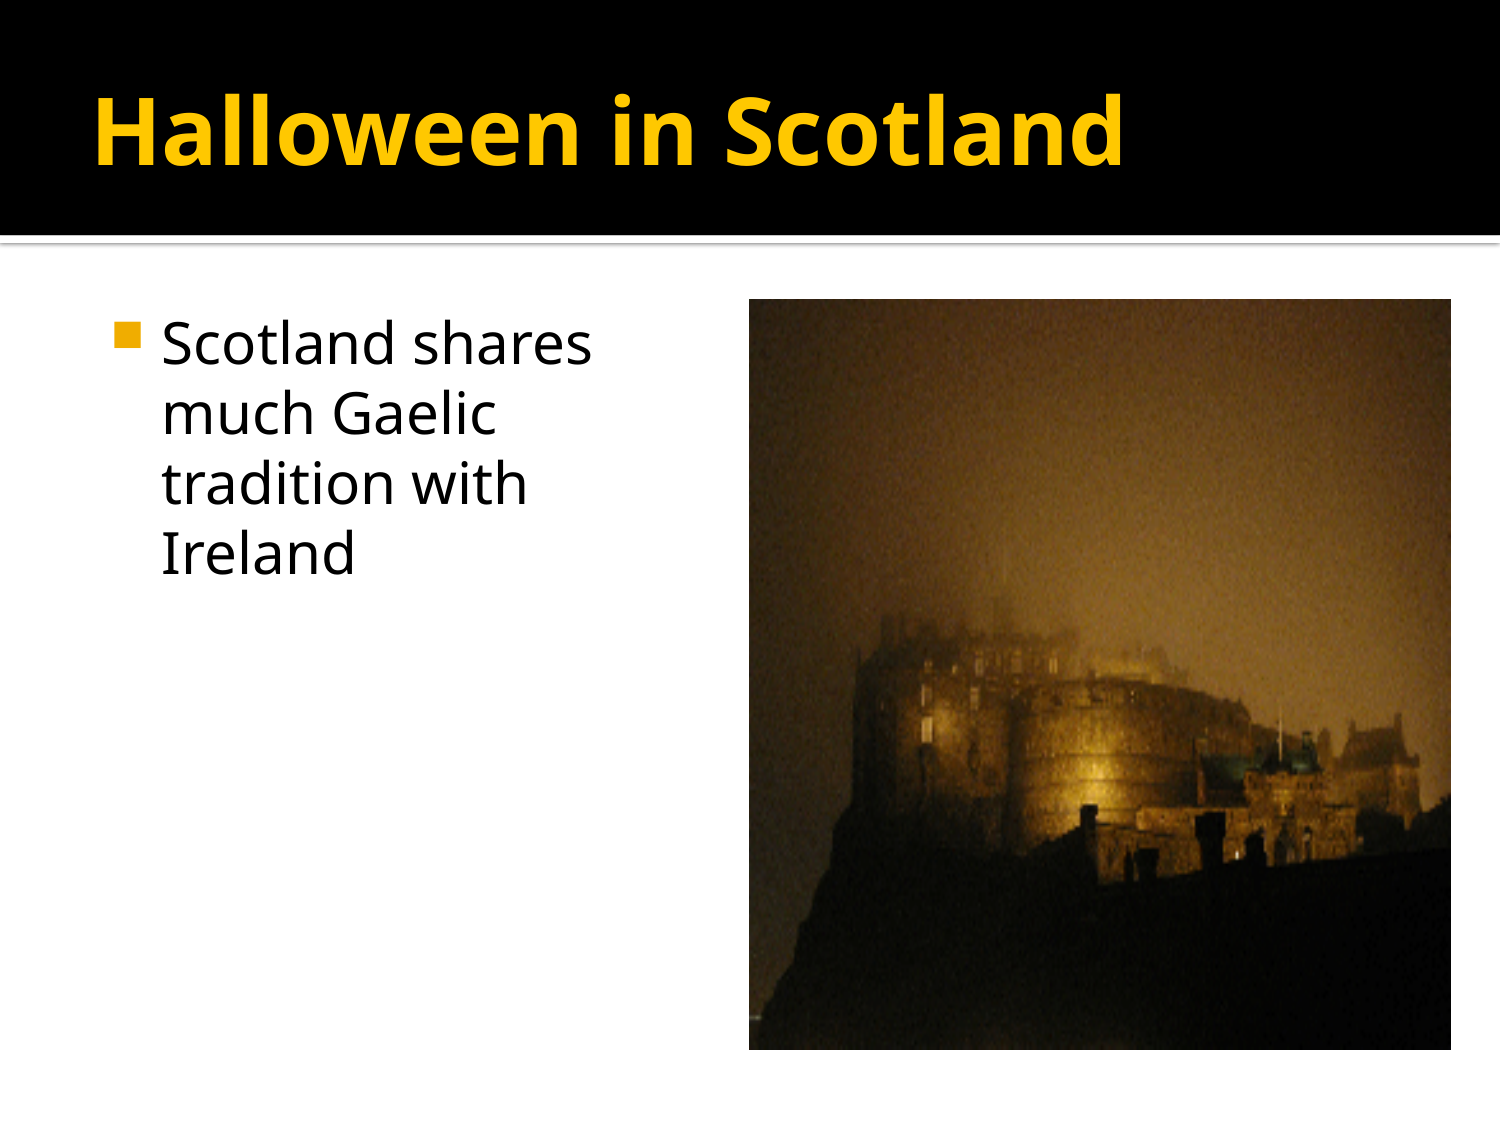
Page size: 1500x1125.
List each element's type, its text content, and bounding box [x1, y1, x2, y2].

title Halloween in Scotland [75, 24, 1425, 231]
list Scotland shares much Gaelic tradition with Ireland [74, 290, 738, 1050]
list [749, 299, 1451, 1050]
